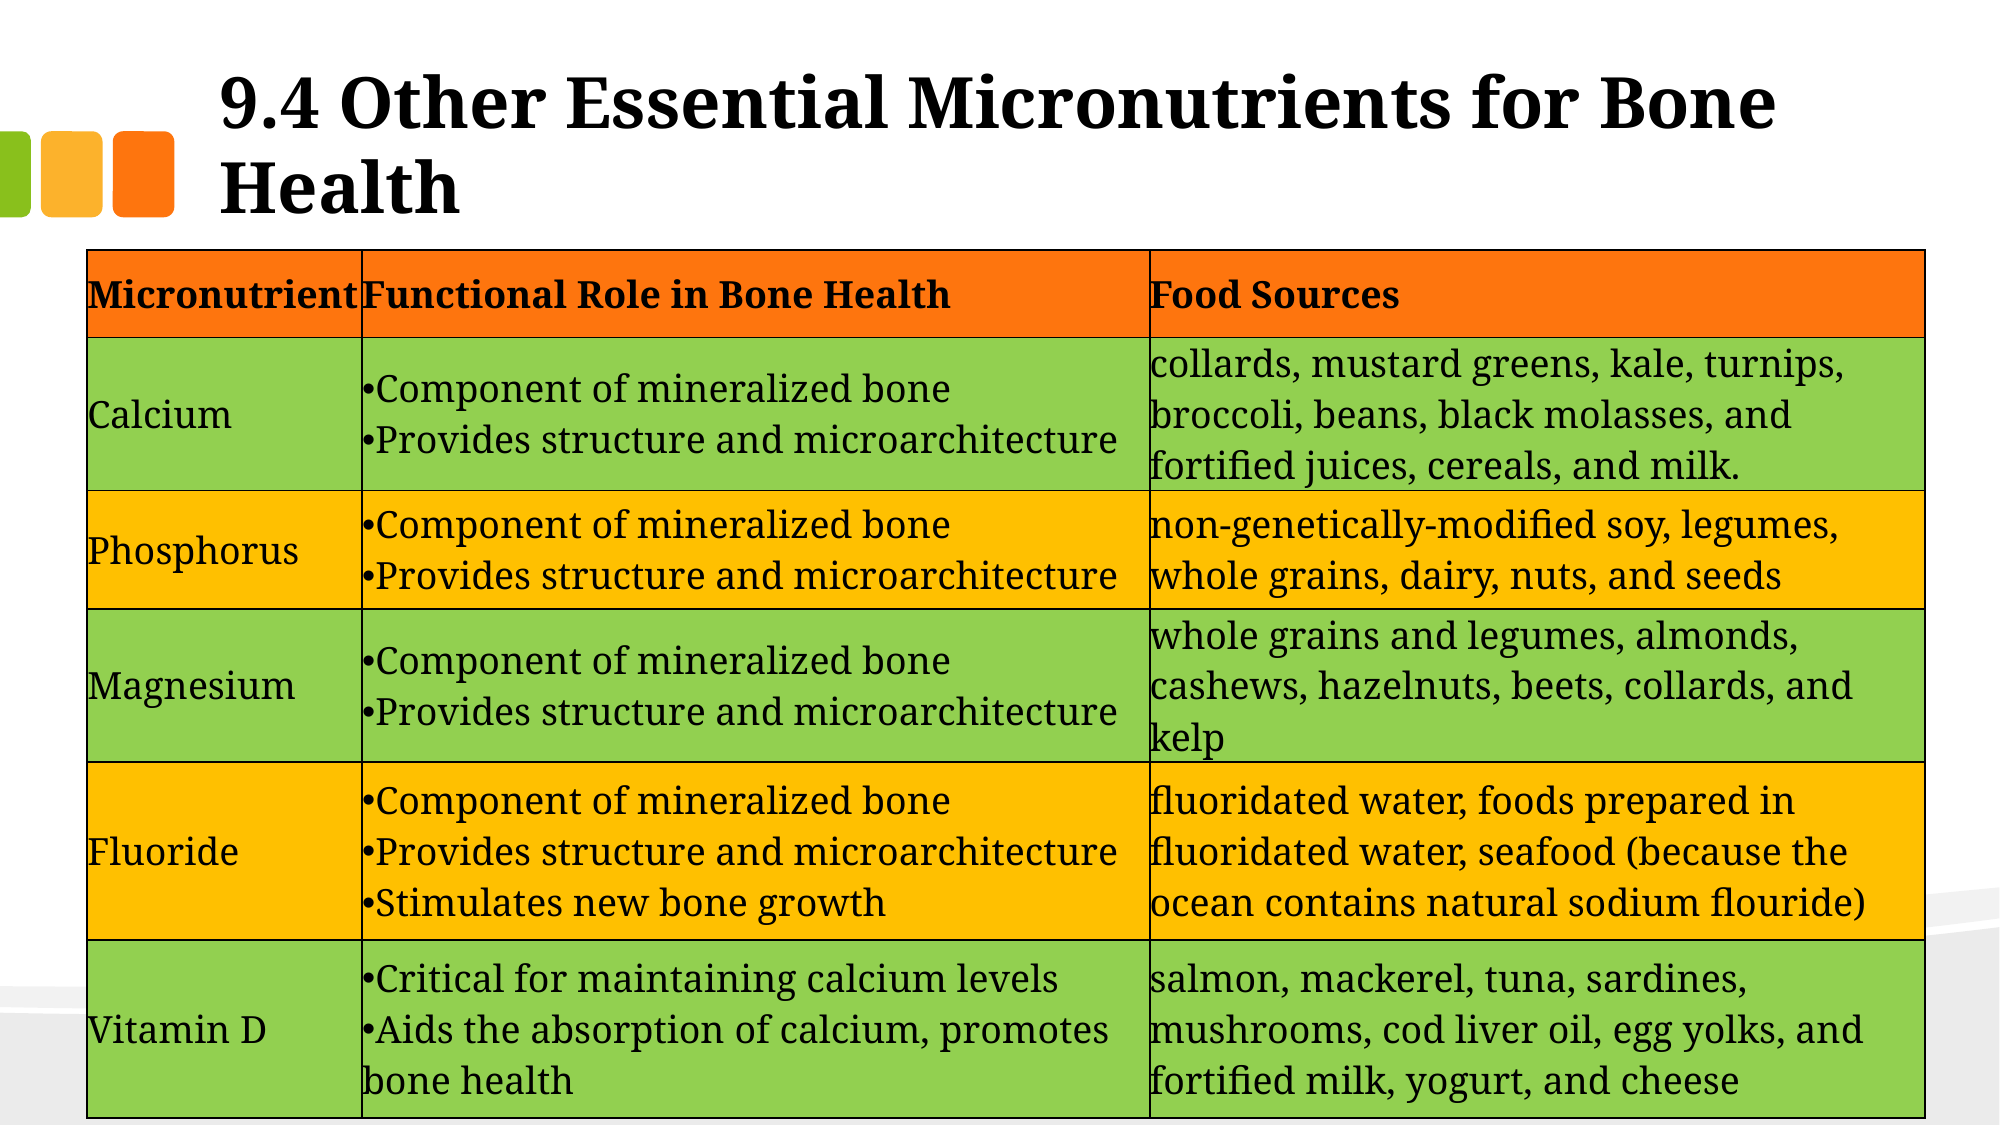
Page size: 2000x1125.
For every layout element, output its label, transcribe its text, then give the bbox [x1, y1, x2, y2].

table_cell Component of mineralized bone Provides structure and microarchitecture [363, 338, 1149, 490]
table_cell Component of mineralized bone Provides structure and microarchitecture [363, 491, 1149, 608]
table_cell Fluoride [88, 763, 361, 939]
table_header Functional Role in Bone Health [363, 251, 1149, 337]
table_cell Magnesium [88, 610, 361, 761]
table_cell collards, mustard greens, kale, turnips, broccoli, beans, black molasses, and fortified juices, cereals, and milk. [1151, 338, 1924, 490]
table_cell fluoridated water, foods prepared in fluoridated water, seafood (because the ocean contains natural sodium flouride) [1151, 763, 1924, 939]
table_cell Component of mineralized bone Provides structure and microarchitecture Stimulates new bone growth [363, 763, 1149, 939]
table_cell Component of mineralized bone Provides structure and microarchitecture [363, 610, 1149, 761]
table_cell salmon, mackerel, tuna, sardines, mushrooms, cod liver oil, egg yolks, and fortified milk, yogurt, and cheese [1151, 941, 1924, 1117]
table_cell Phosphorus [88, 491, 361, 608]
table_header Micronutrient [88, 251, 361, 337]
table_cell Critical for maintaining calcium levels Aids the absorption of calcium, promotes bone health [363, 941, 1149, 1117]
table_header Food Sources [1151, 251, 1924, 337]
table_cell Calcium [88, 338, 361, 490]
table_cell Vitamin D [88, 941, 361, 1117]
table_cell non-genetically-modified soy, legumes, whole grains, dairy, nuts, and seeds [1151, 491, 1924, 608]
title 9.4 Other Essential Micronutrients for Bone Health [199, 24, 1975, 238]
table_cell whole grains and legumes, almonds, cashews, hazelnuts, beets, collards, and kelp [1151, 610, 1924, 761]
